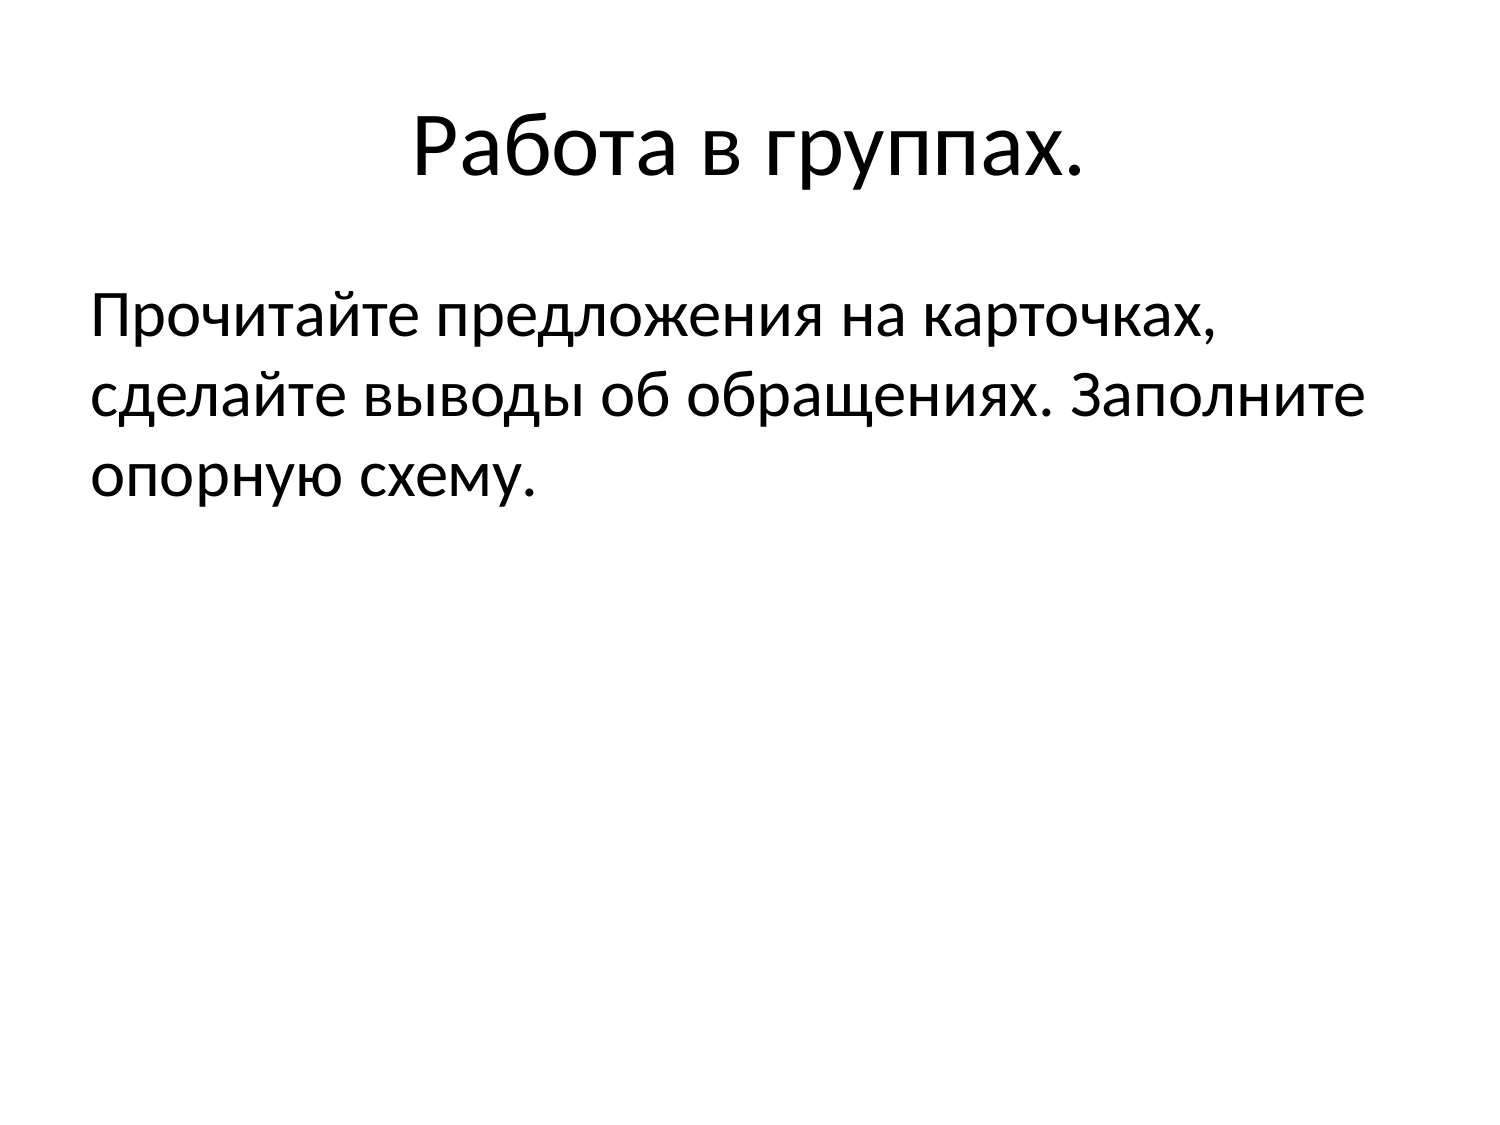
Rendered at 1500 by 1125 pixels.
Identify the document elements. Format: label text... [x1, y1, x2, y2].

list Прочитайте предложения на карточках, сделайте выводы об обращениях. Заполните опорную схему. [75, 262, 1425, 1005]
title Работа в группах. [75, 45, 1425, 233]
